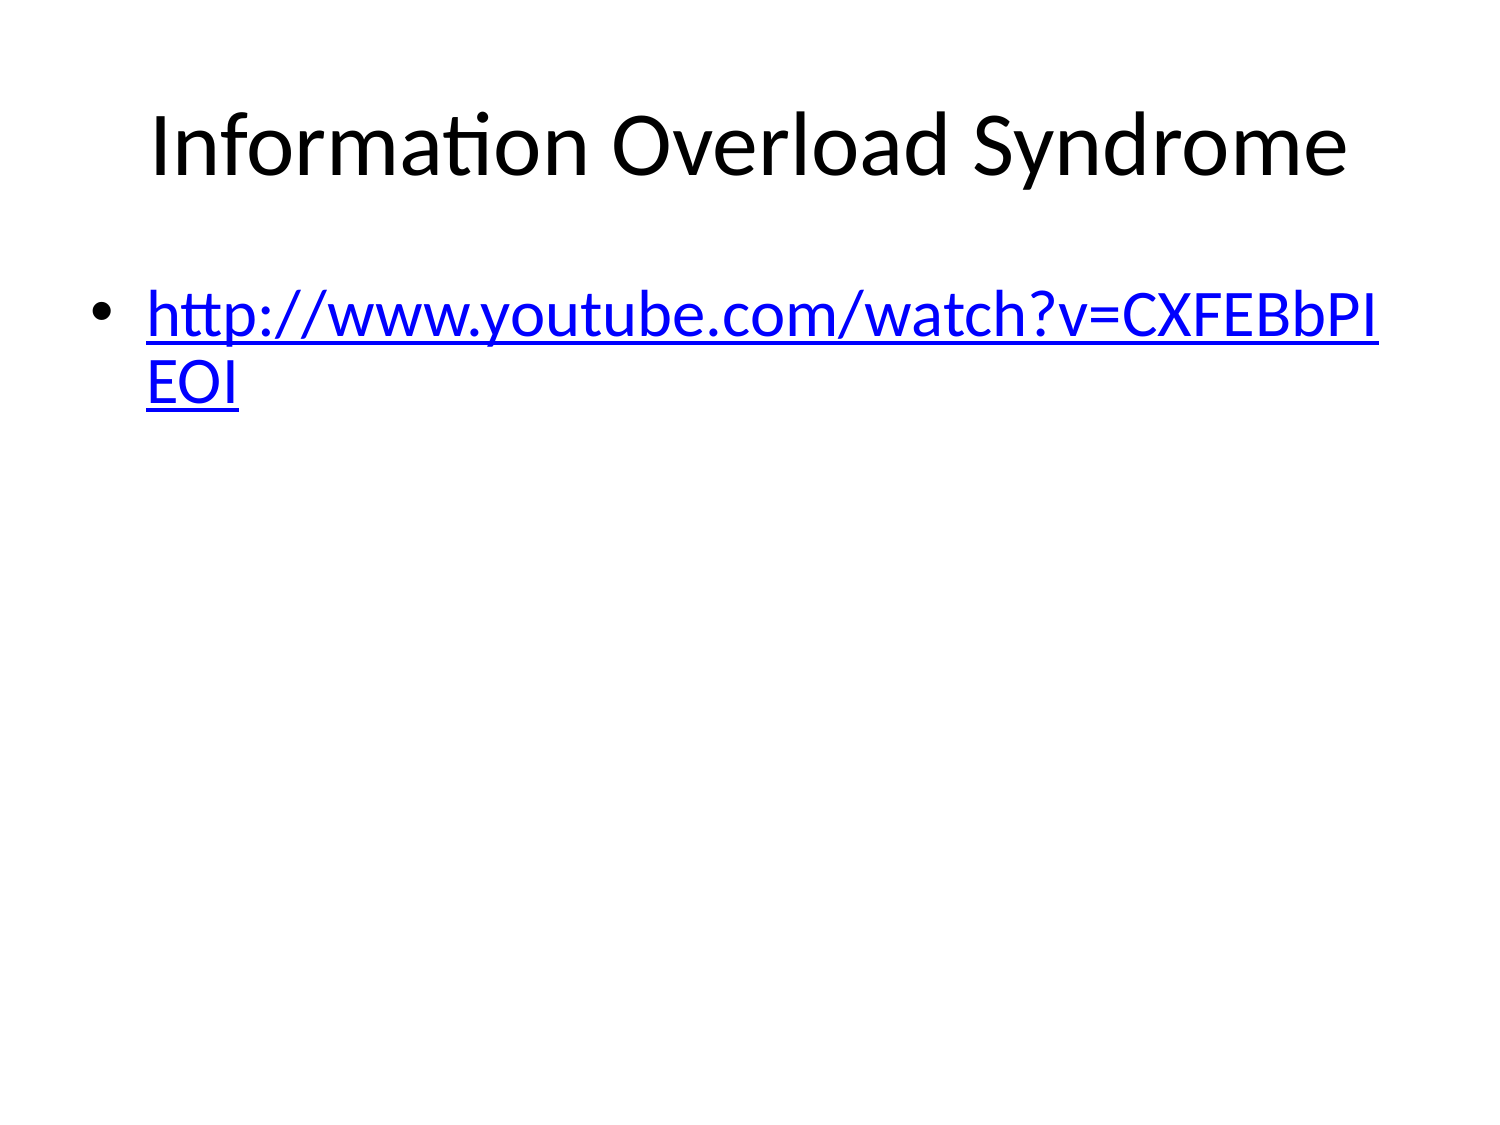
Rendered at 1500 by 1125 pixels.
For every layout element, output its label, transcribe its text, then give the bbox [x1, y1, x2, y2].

list http://www.youtube.com/watch?v=CXFEBbPIEOI [75, 262, 1425, 1005]
title Information Overload Syndrome [75, 45, 1425, 233]
